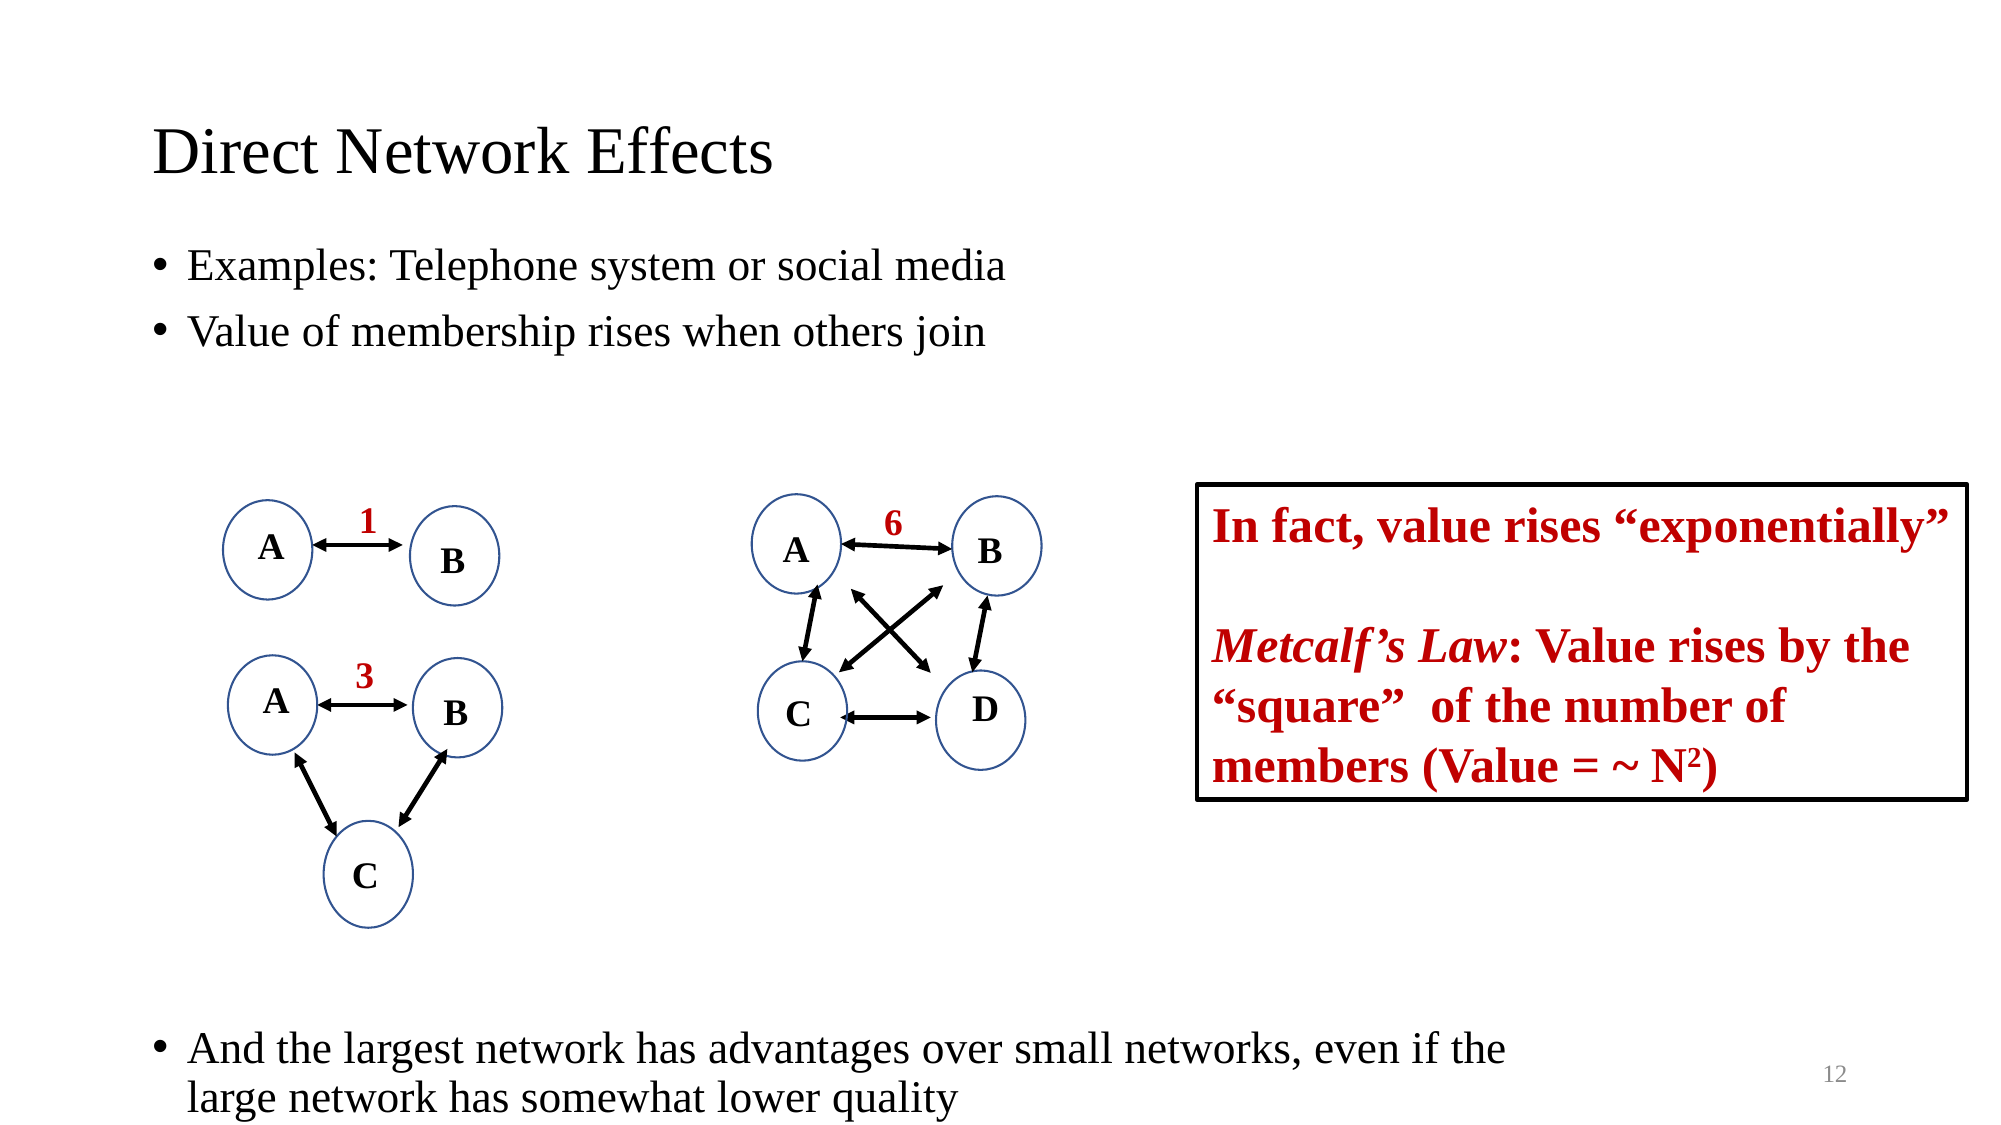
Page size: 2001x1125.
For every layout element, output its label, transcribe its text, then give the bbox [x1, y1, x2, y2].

text_box 1 [343, 488, 393, 544]
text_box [398, 748, 448, 828]
text_box C [337, 843, 394, 904]
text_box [802, 584, 818, 662]
text_box [756, 660, 849, 762]
text_box A [247, 668, 305, 729]
text_box [934, 676, 1027, 771]
slide_number 12 [1412, 1042, 1863, 1103]
text_box 3 [340, 643, 390, 704]
text_box 6 [869, 490, 918, 543]
text_box [408, 505, 501, 607]
text_box B [425, 528, 481, 588]
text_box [972, 595, 988, 673]
text_box [958, 670, 1004, 676]
title Direct Network Effects [137, 43, 1863, 261]
text_box A [767, 517, 825, 578]
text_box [294, 752, 337, 837]
list Examples: Telephone system or social media Value of membership rises when others join And the largest network has advantages over small networks, even if the large network has somewhat lower quality [137, 234, 1622, 1125]
text_box In fact, value rises “exponentially” Metcalf’s Law: Value rises by the “square” of the number of members (Value = ~ N2) [1197, 484, 1968, 800]
text_box D [957, 676, 1015, 737]
text_box 1 [343, 545, 393, 549]
text_box [750, 493, 843, 595]
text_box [838, 585, 944, 673]
text_box [226, 654, 319, 756]
text_box [411, 656, 504, 759]
text_box [951, 495, 1043, 597]
text_box [221, 499, 314, 601]
text_box A [242, 514, 300, 574]
text_box B [428, 680, 484, 740]
text_box [322, 819, 415, 929]
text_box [840, 543, 953, 550]
